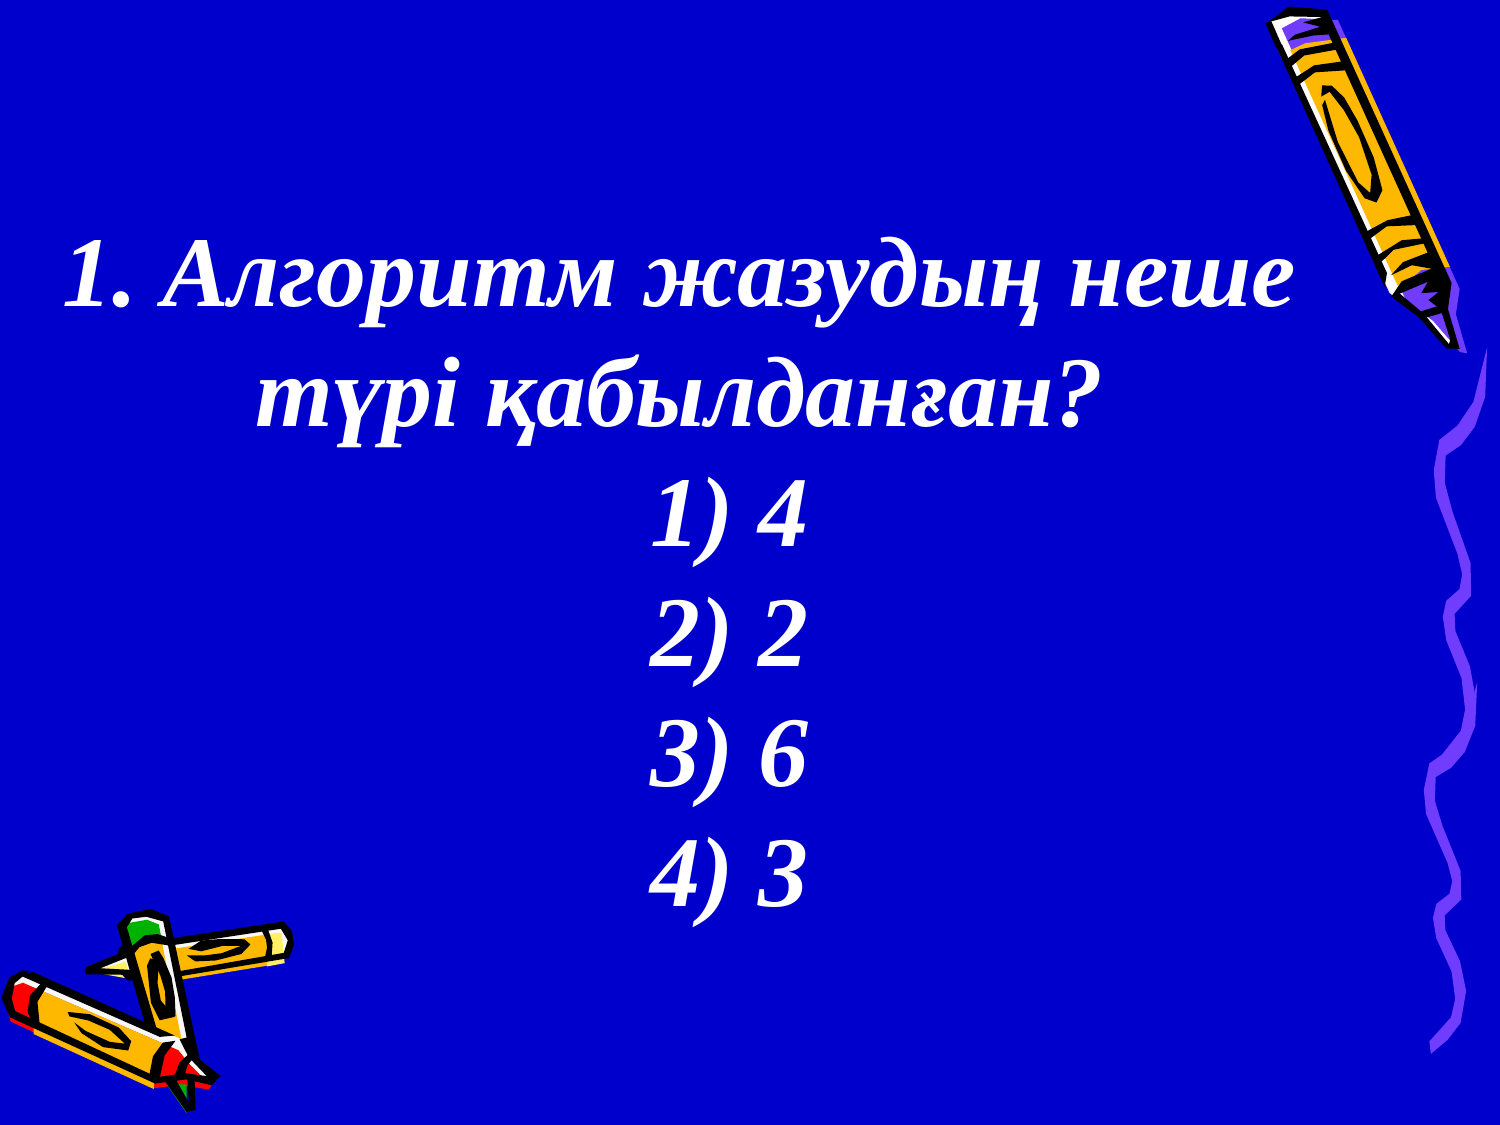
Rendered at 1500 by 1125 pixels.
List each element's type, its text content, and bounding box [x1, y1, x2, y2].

text_box 1. Алгоритм жазудың неше түрі қабылданған? 1) 4 2) 2 3) 6 4) 3 [0, 199, 1360, 1125]
